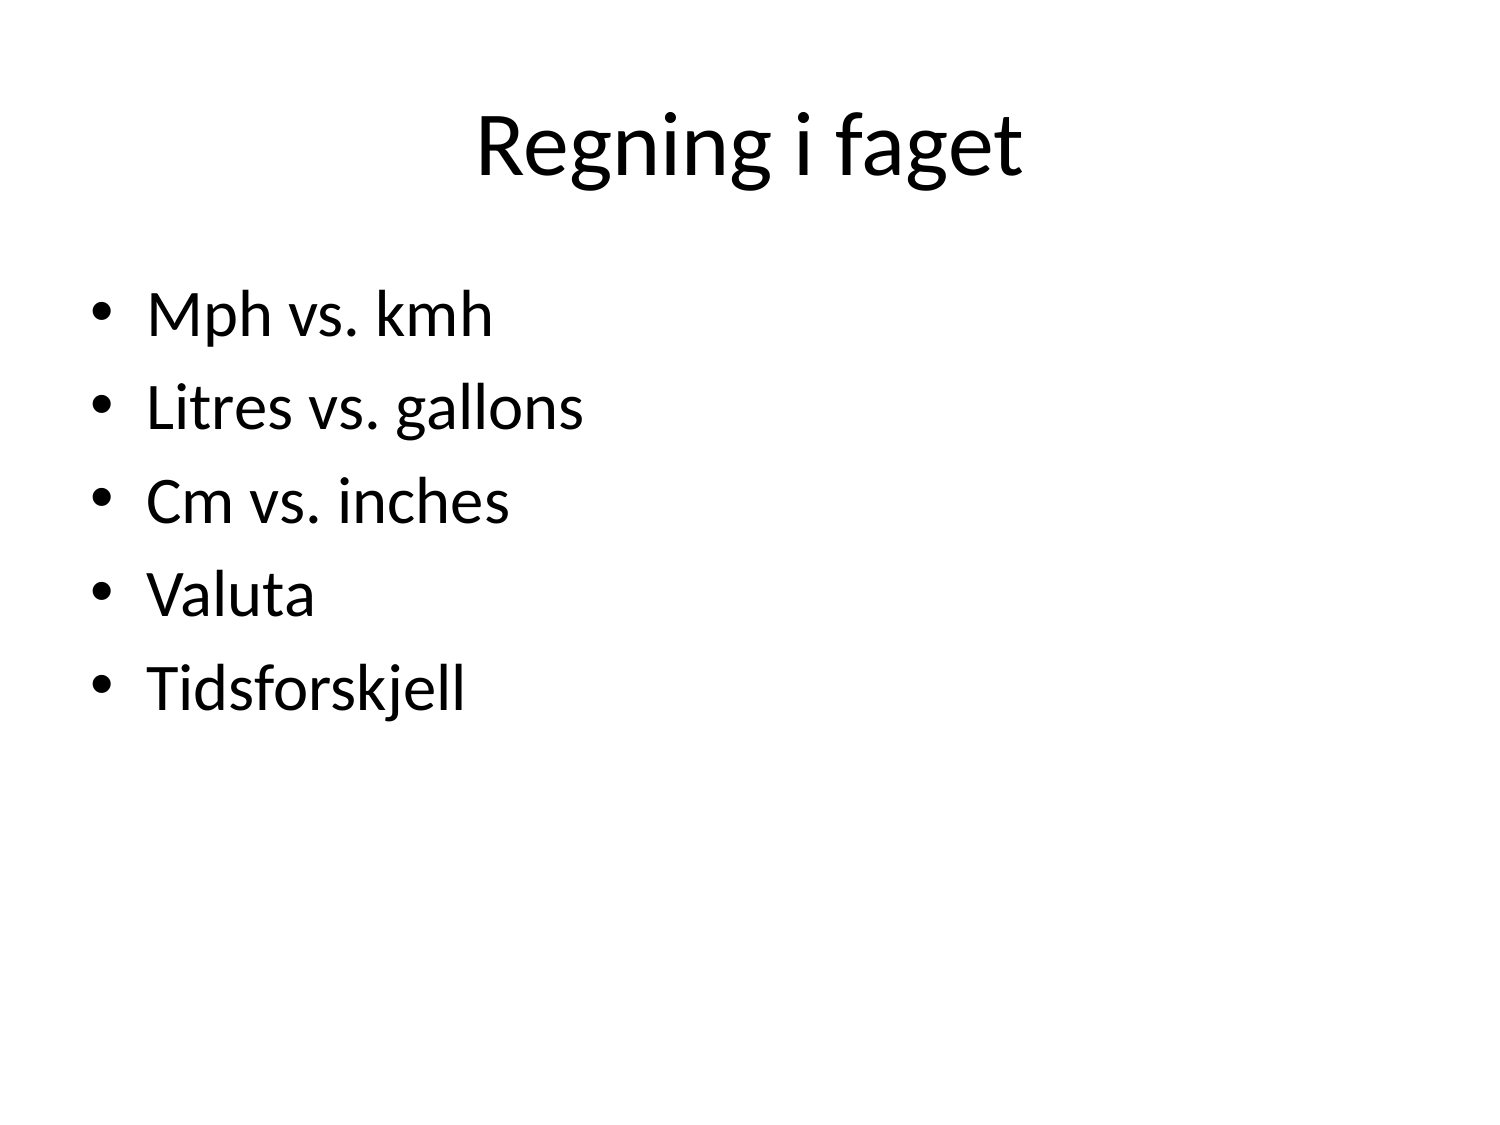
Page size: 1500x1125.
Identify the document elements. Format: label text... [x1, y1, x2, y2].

list Mph vs. kmh Litres vs. gallons Cm vs. inches Valuta Tidsforskjell [75, 262, 1425, 1005]
title Regning i faget [75, 45, 1425, 233]
